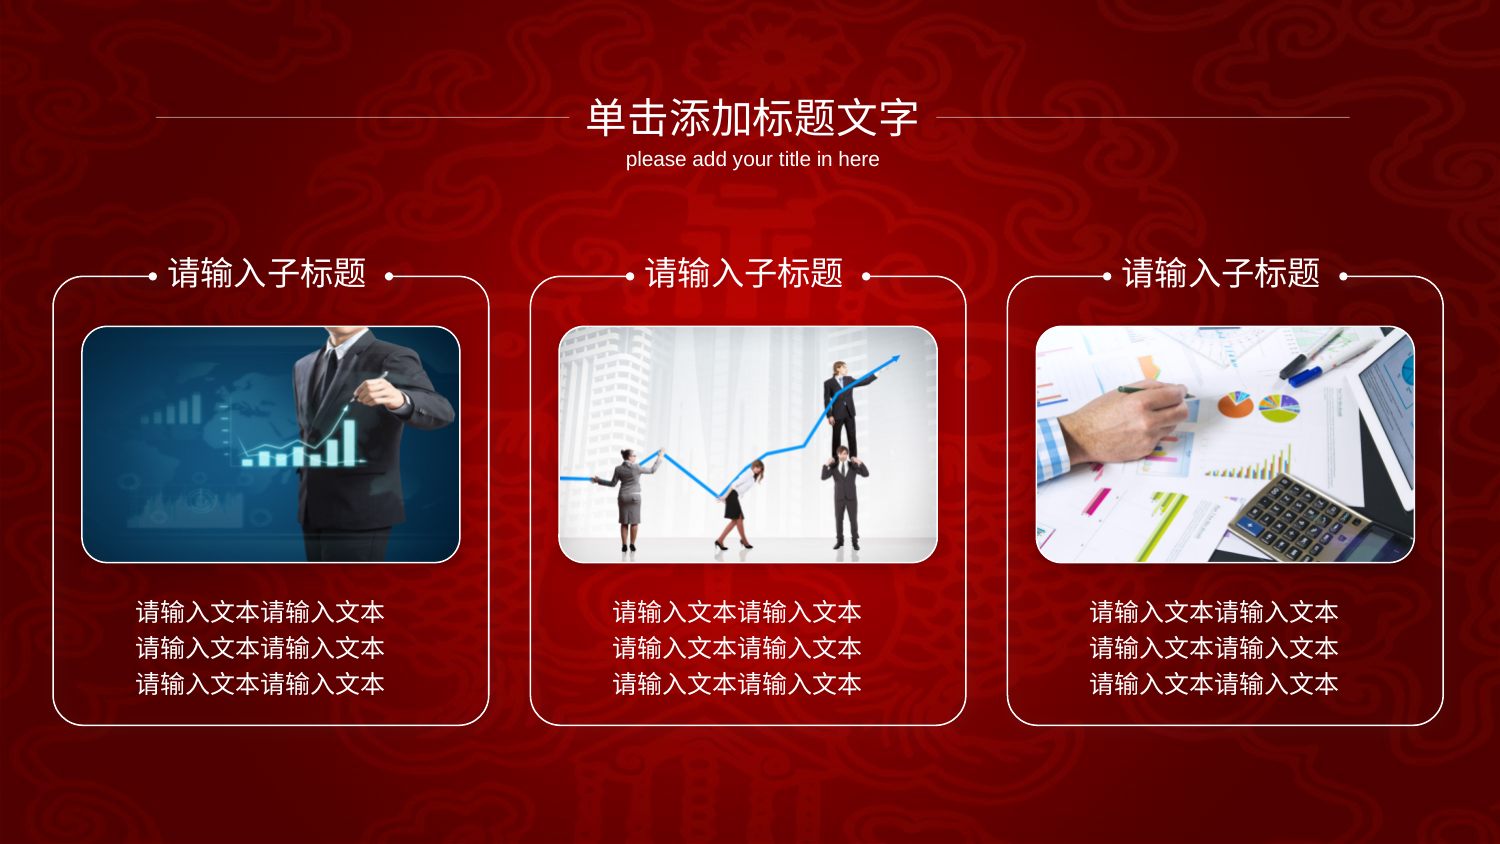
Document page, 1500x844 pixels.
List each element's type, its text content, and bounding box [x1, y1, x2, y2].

text_box [1036, 326, 1415, 563]
text_box 请输入文本请输入文本请输入文本请输入文本 请输入文本请输入文本 [120, 583, 422, 706]
text_box 请输入子标题 [629, 244, 867, 300]
picture [0, 0, 1500, 844]
text_box [559, 326, 938, 563]
text_box please add your title in here [610, 138, 895, 179]
text_box [81, 326, 460, 563]
text_box [52, 272, 489, 726]
text_box 请输入子标题 [1107, 244, 1344, 300]
text_box [530, 272, 966, 726]
text_box 请输入文本请输入文本请输入文本请输入文本 请输入文本请输入文本 [597, 583, 899, 706]
text_box 单击添加标题文字 [570, 84, 935, 150]
text_box [1007, 272, 1444, 726]
text_box 请输入子标题 [152, 244, 389, 300]
text_box 请输入文本请输入文本请输入文本请输入文本 请输入文本请输入文本 [1075, 583, 1376, 706]
